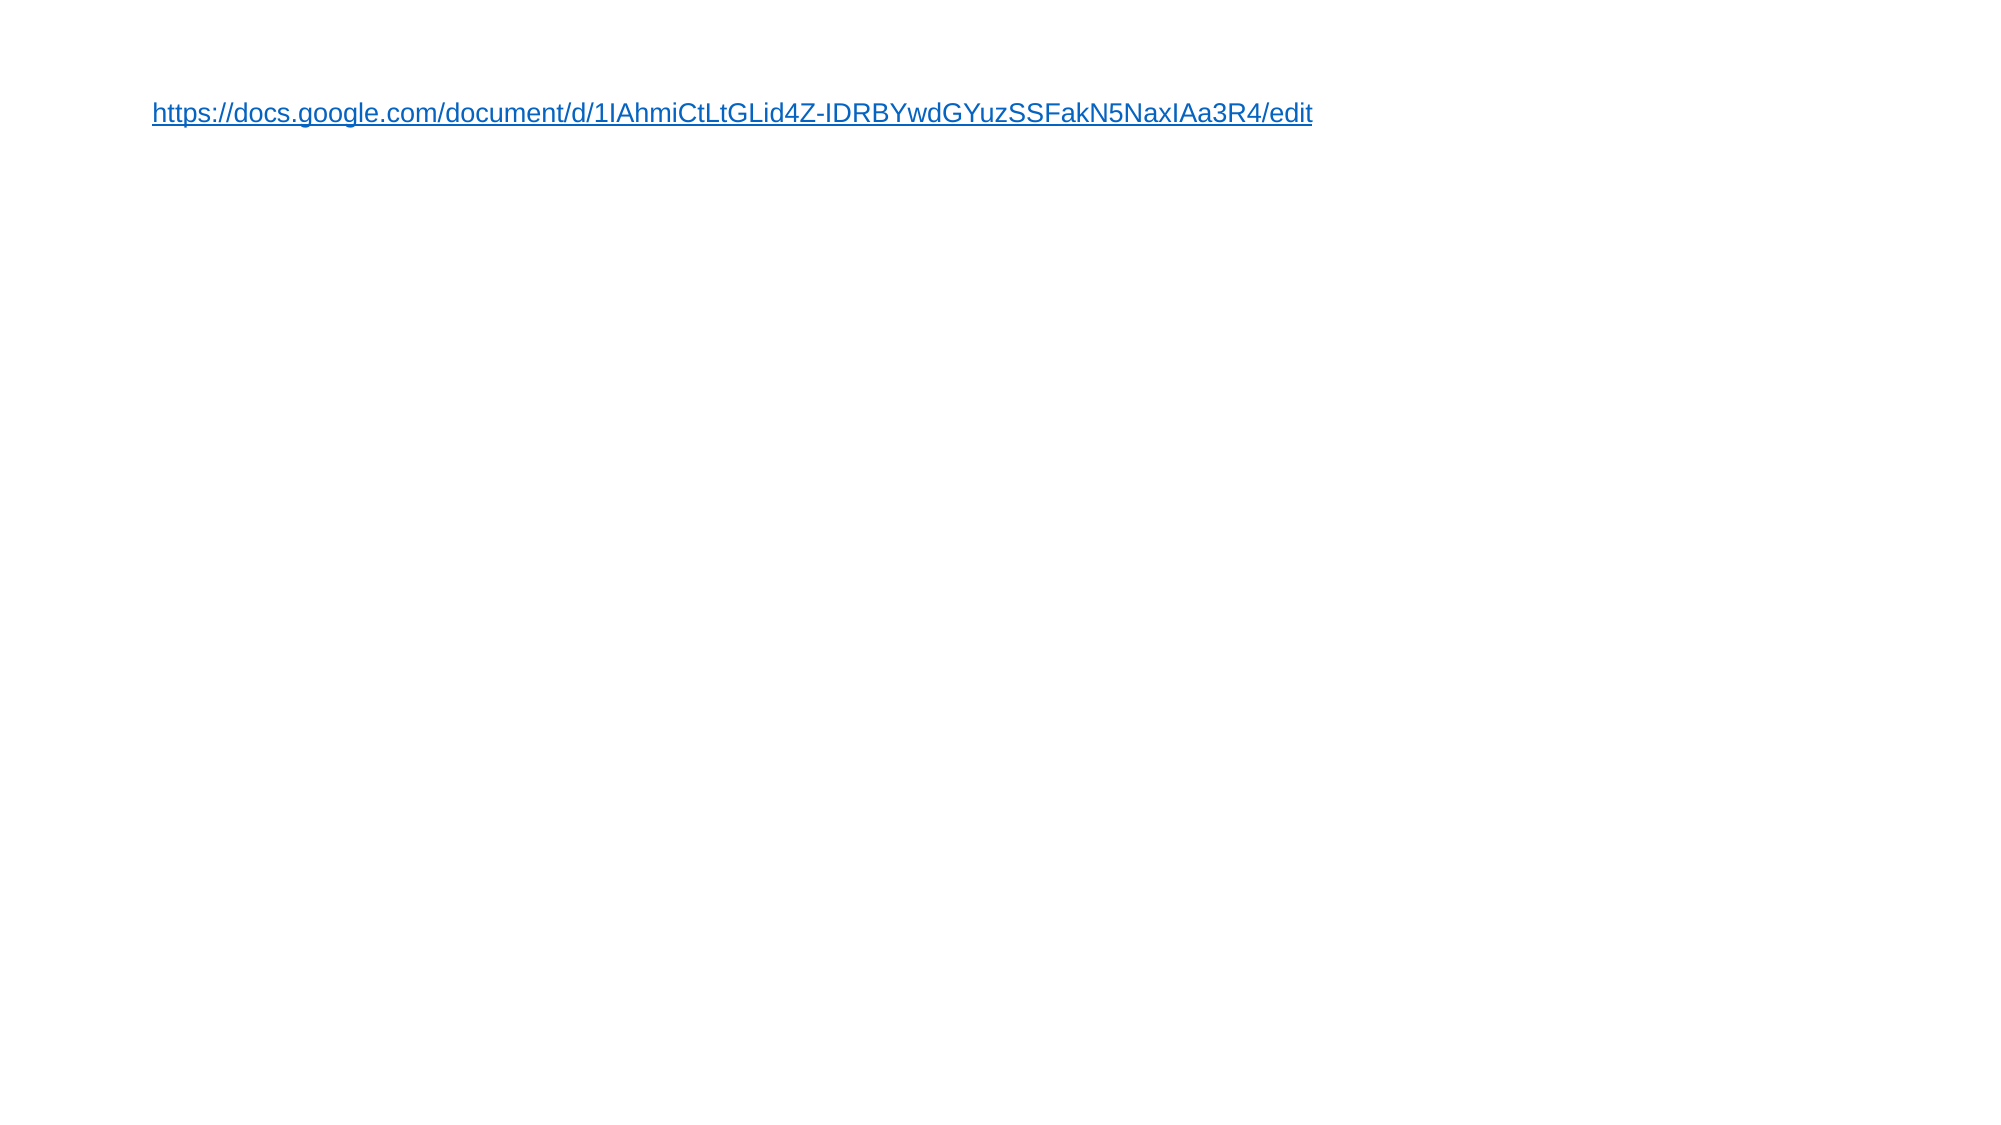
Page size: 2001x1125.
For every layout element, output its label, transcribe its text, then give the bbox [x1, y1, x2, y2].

list https://docs.google.com/document/d/1IAhmiCtLtGLid4Z-IDRBYwdGYuzSSFakN5NaxIAa3R4/edit [137, 91, 1863, 1014]
